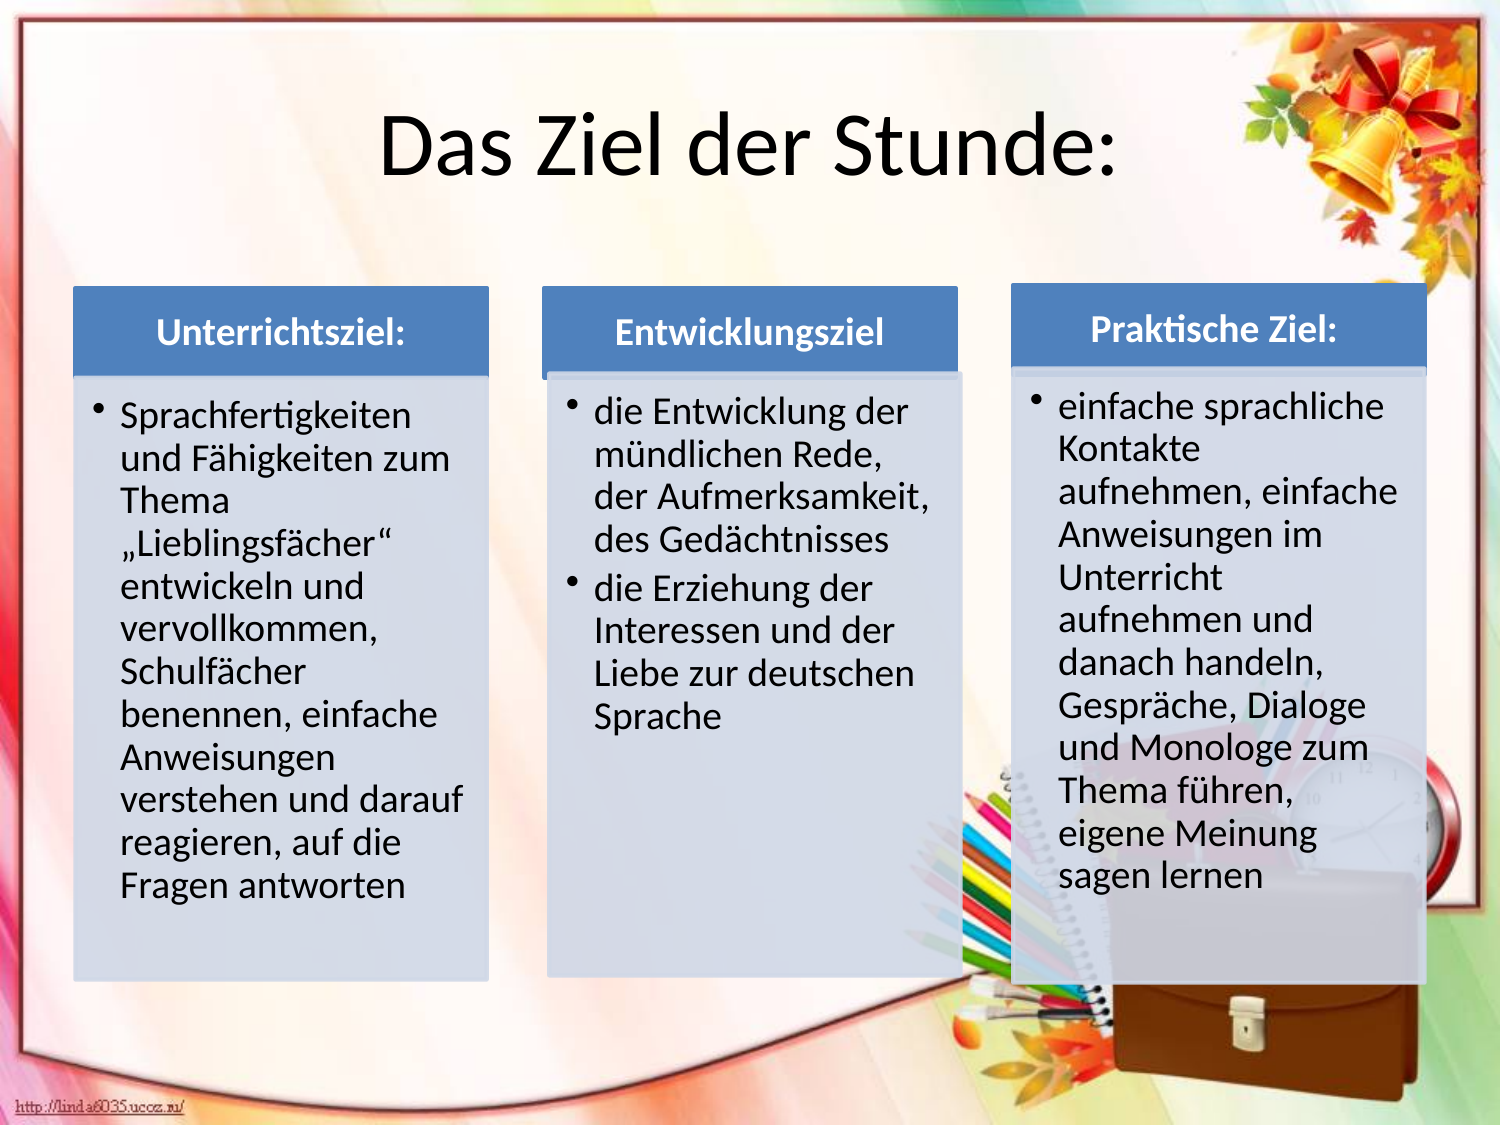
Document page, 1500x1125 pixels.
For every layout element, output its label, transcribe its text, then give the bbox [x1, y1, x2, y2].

title Das Ziel der Stunde: [75, 45, 1425, 233]
picture [0, 0, 1500, 1125]
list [74, 262, 1426, 1006]
